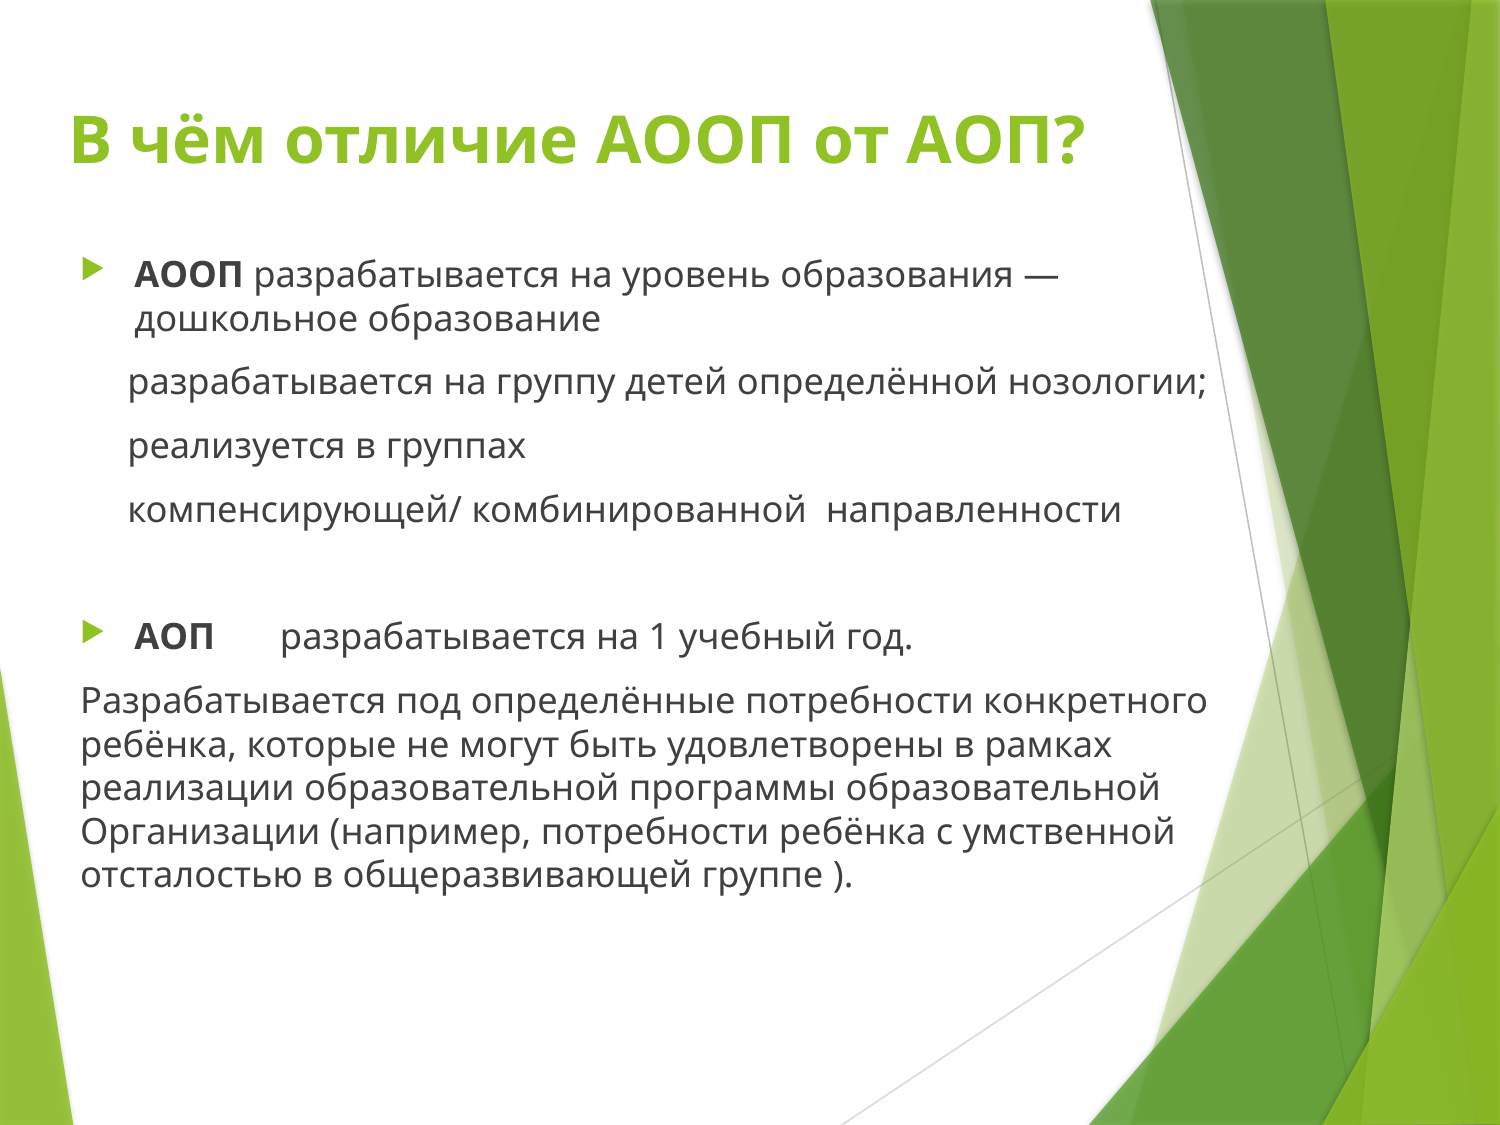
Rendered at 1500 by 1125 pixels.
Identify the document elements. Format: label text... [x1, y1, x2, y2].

title В чём отличие АООП от АОП? [53, 90, 1200, 246]
list АООП разрабатывается на уровень образования — дошкольное образование разрабатывается на группу детей определённой нозологии; реализуется в группах компенсирующей/ комбинированной направленности АОП разрабатывается на 1 учебный год. Разрабатывается под определённые потребности конкретного ребёнка, которые не могут быть удовлетворены в рамках реализации образовательной программы образовательной Организации (например, потребности ребёнка с умственной отсталостью в общеразвивающей группе ). [64, 243, 1235, 988]
